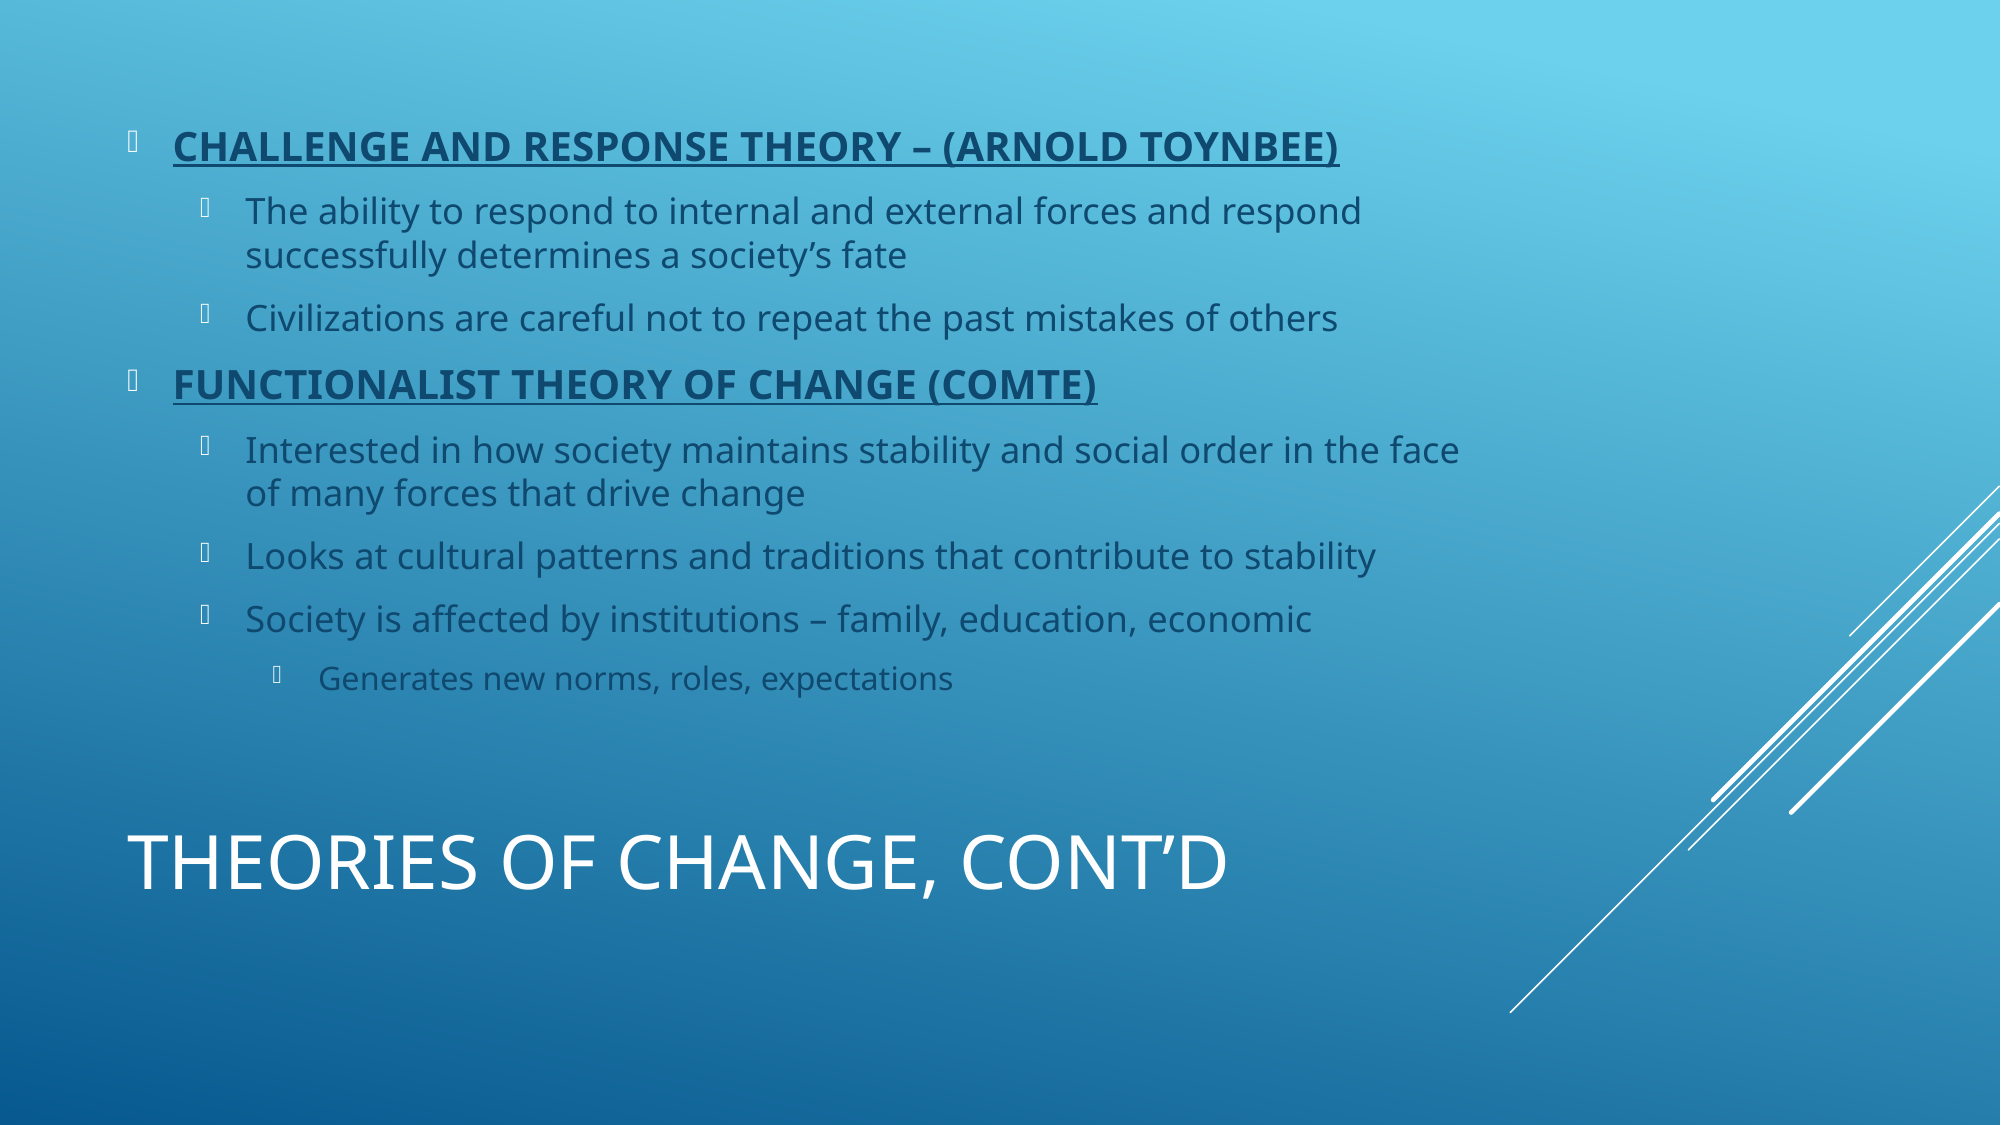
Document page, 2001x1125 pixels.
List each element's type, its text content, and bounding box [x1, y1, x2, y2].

title THEORIES OF CHANGE, CONT’D [112, 736, 1513, 984]
list CHALLENGE AND RESPONSE THEORY – (ARNOLD TOYNBEE) The ability to respond to internal and external forces and respond successfully determines a society’s fate Civilizations are careful not to repeat the past mistakes of others FUNCTIONALIST THEORY OF CHANGE (COMTE) Interested in how society maintains stability and social order in the face of many forces that drive change Looks at cultural patterns and traditions that contribute to stability Society is affected by institutions – family, education, economic Generates new norms, roles, expectations [112, 112, 1513, 706]
